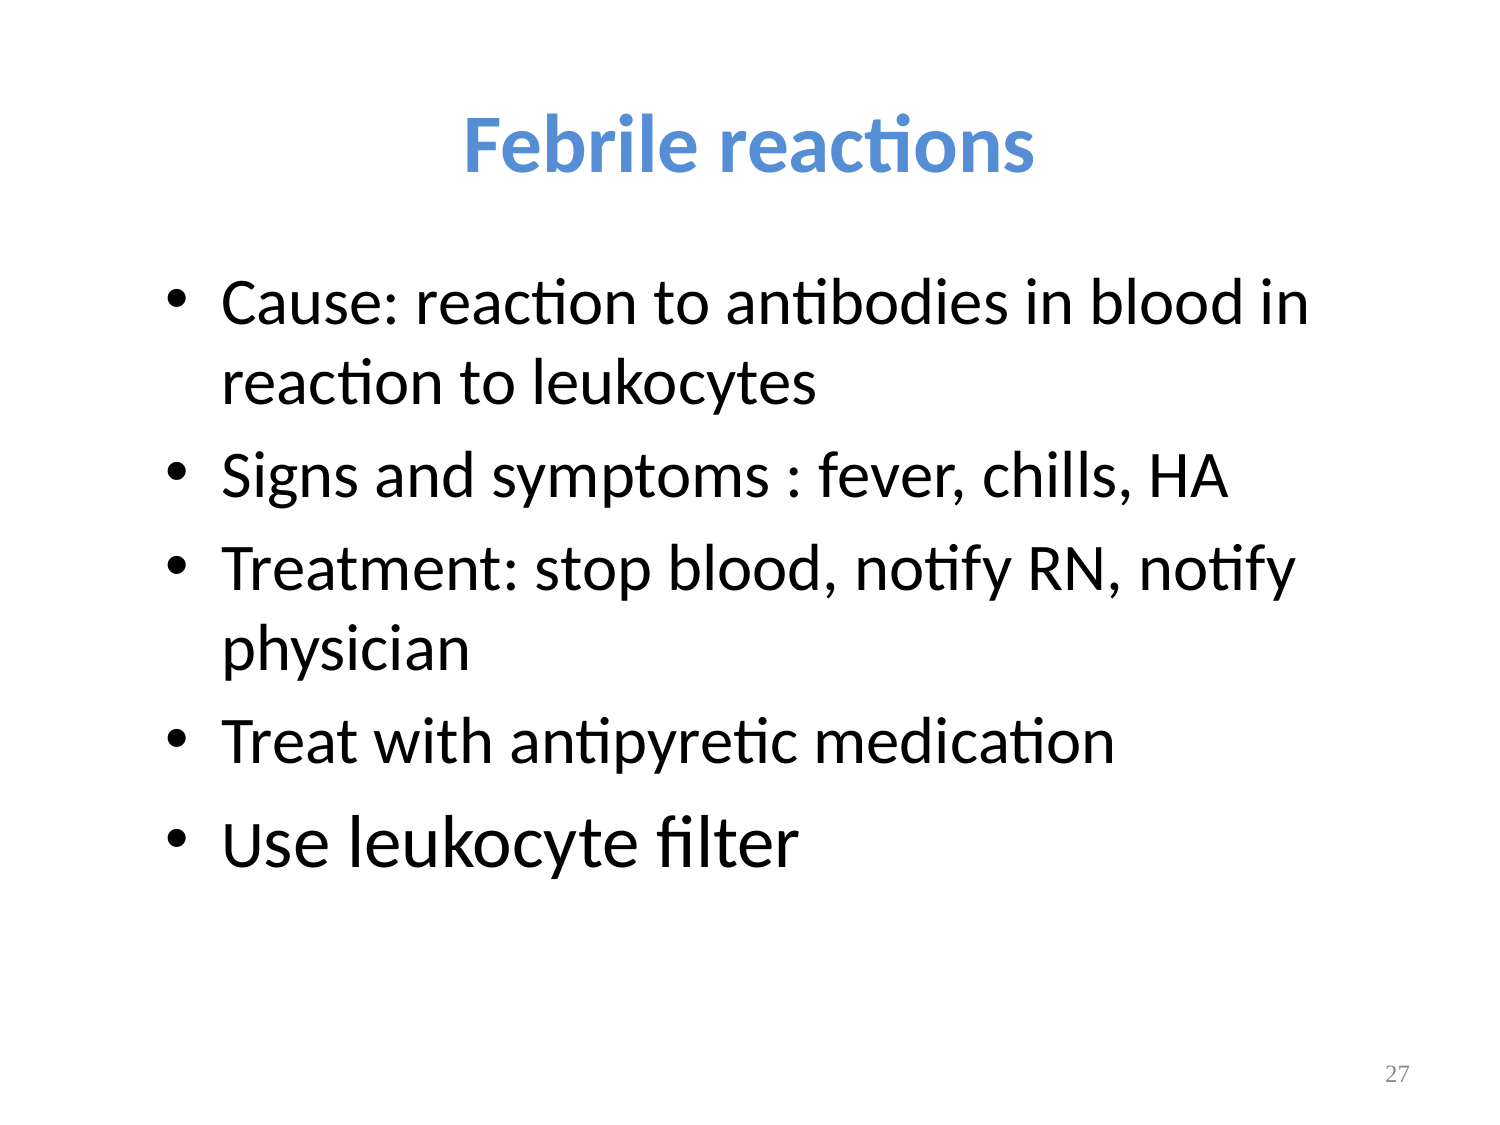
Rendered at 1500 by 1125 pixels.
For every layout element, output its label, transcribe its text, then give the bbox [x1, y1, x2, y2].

title Febrile reactions [75, 45, 1425, 233]
list Cause: reaction to antibodies in blood in reaction to leukocytes Signs and symptoms : fever, chills, HA Treatment: stop blood, notify RN, notify physician Treat with antipyretic medication Use leukocyte filter [150, 249, 1425, 1043]
slide_number 27 [1074, 1042, 1425, 1103]
